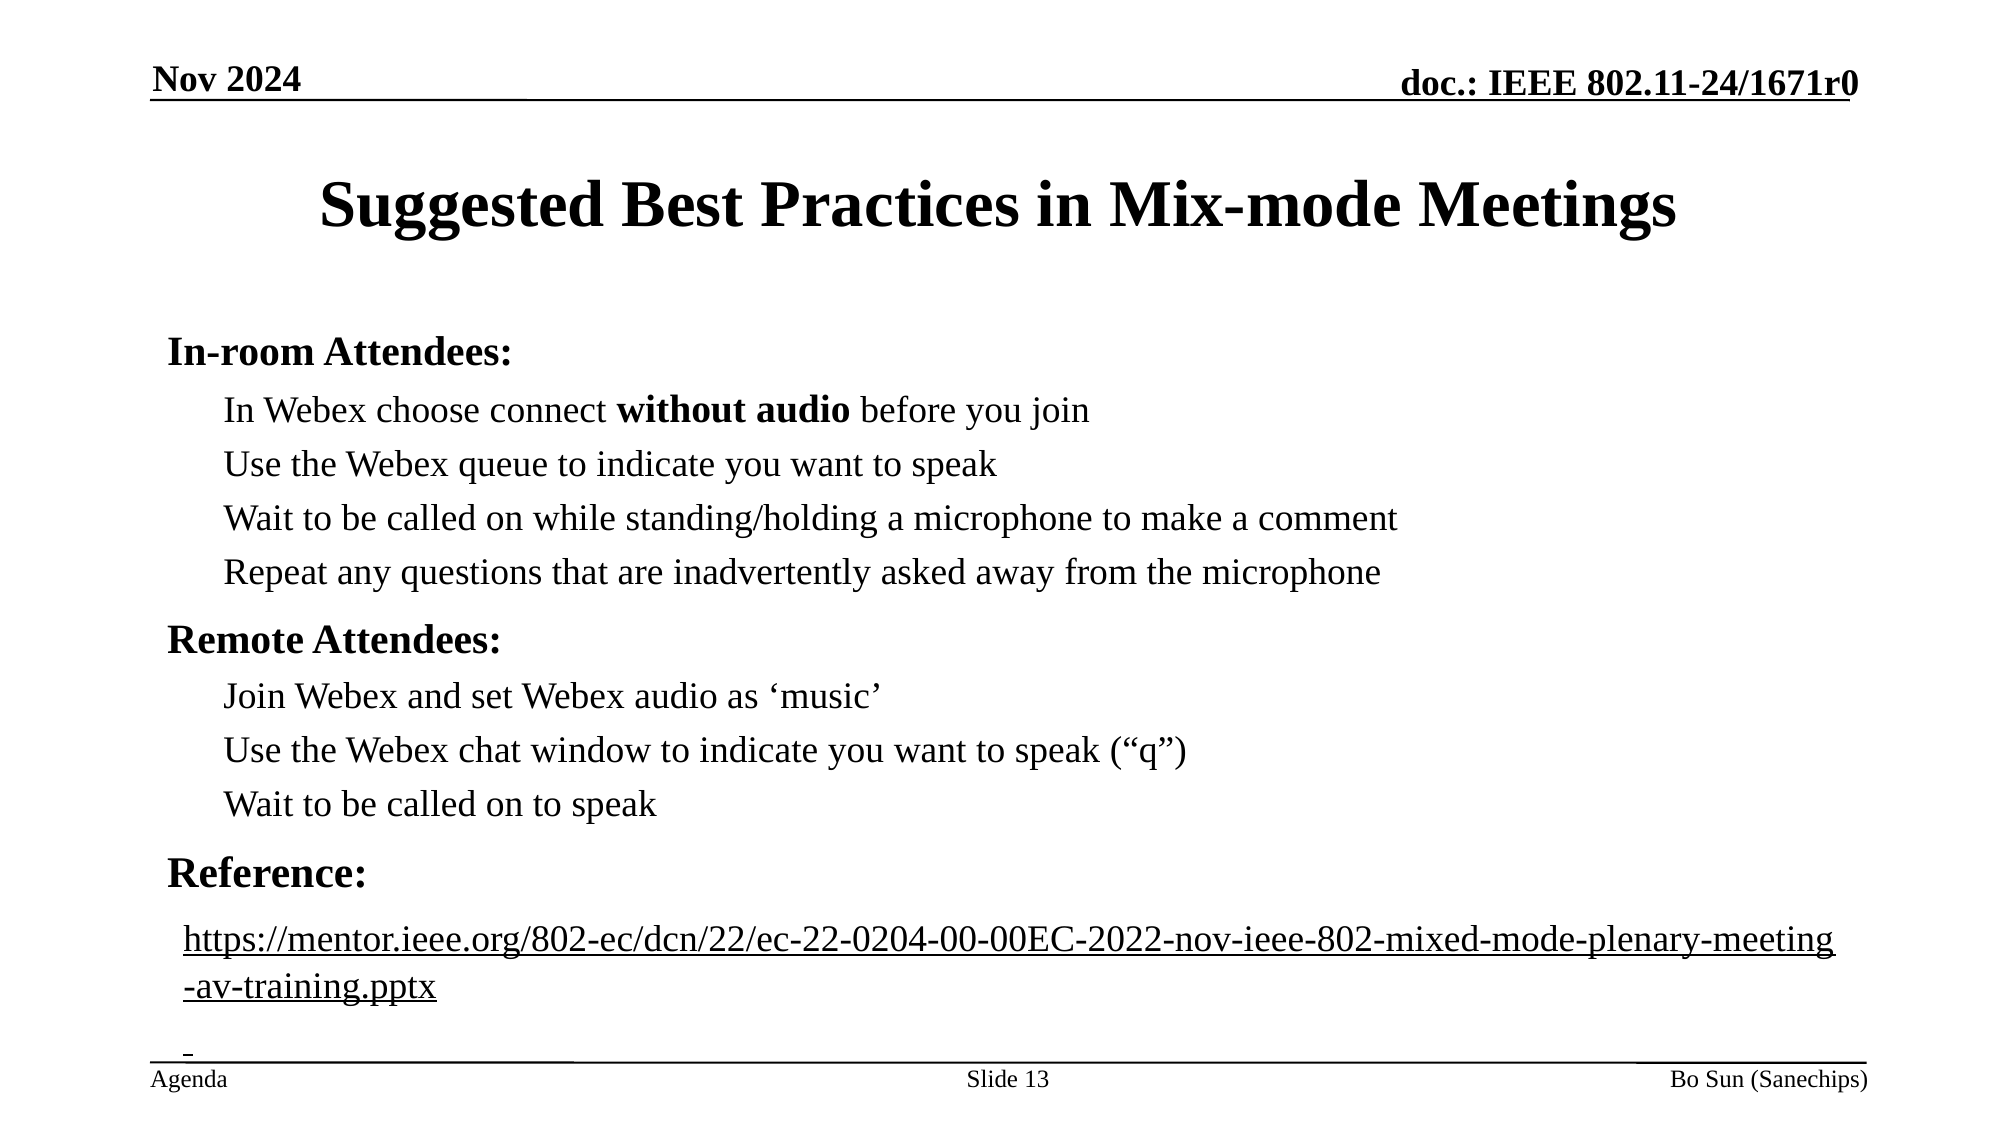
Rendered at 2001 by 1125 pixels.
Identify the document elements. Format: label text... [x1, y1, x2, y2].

slide_number Slide [949, 1061, 1067, 1123]
text_box In-room Attendees: In Webex choose connect without audio before you join Use the Webex queue to indicate you want to speak Wait to be called on while standing/holding a microphone to make a comment Repeat any questions that are inadvertently asked away from the microphone Remote Attendees: Join Webex and set Webex audio as ‘music’ Use the Webex chat window to indicate you want to speak (“q”) Wait to be called on to speak Reference: https://mentor.ieee.org/802-ec/dcn/22/ec-22-0204-00-00EC-2022-nov-ieee-802-mixed-mode-plenary-meeting-av-training.pptx [152, 306, 1852, 1044]
footer Bo Sun (Sanechips) [1171, 1061, 1869, 1093]
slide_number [152, 54, 563, 100]
text_box Suggested Best Practices in Mix-mode Meetings [149, 112, 1850, 288]
